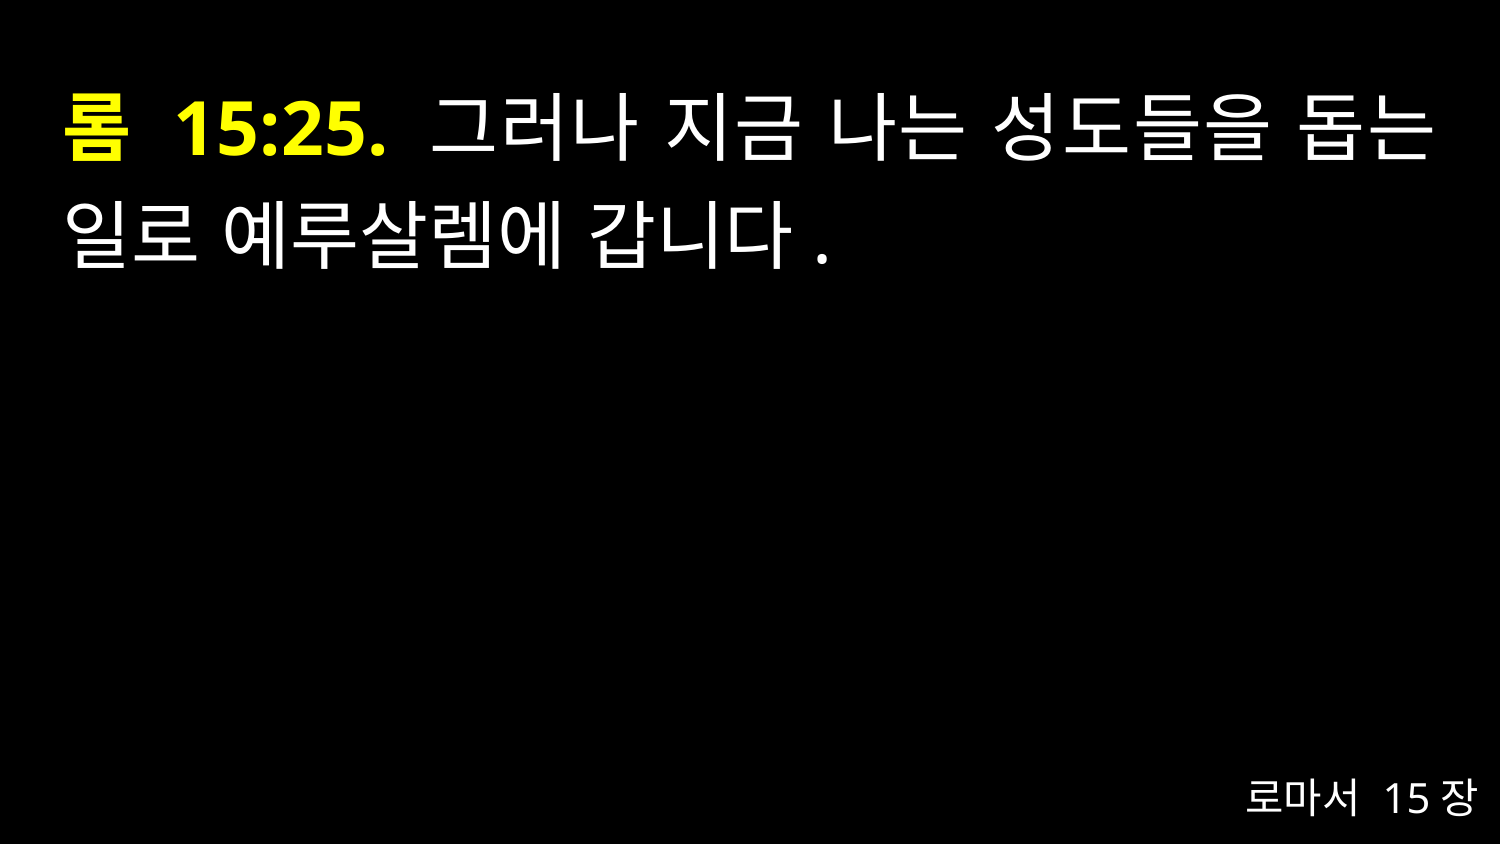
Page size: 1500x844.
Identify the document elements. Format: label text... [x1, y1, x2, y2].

title 롬 15:25. 그러나 지금 나는 성도들을 돕는 일로 예루살렘에 갑니다. [0, 0, 1500, 844]
subtitle 로마서 15장 [916, 770, 1500, 844]
